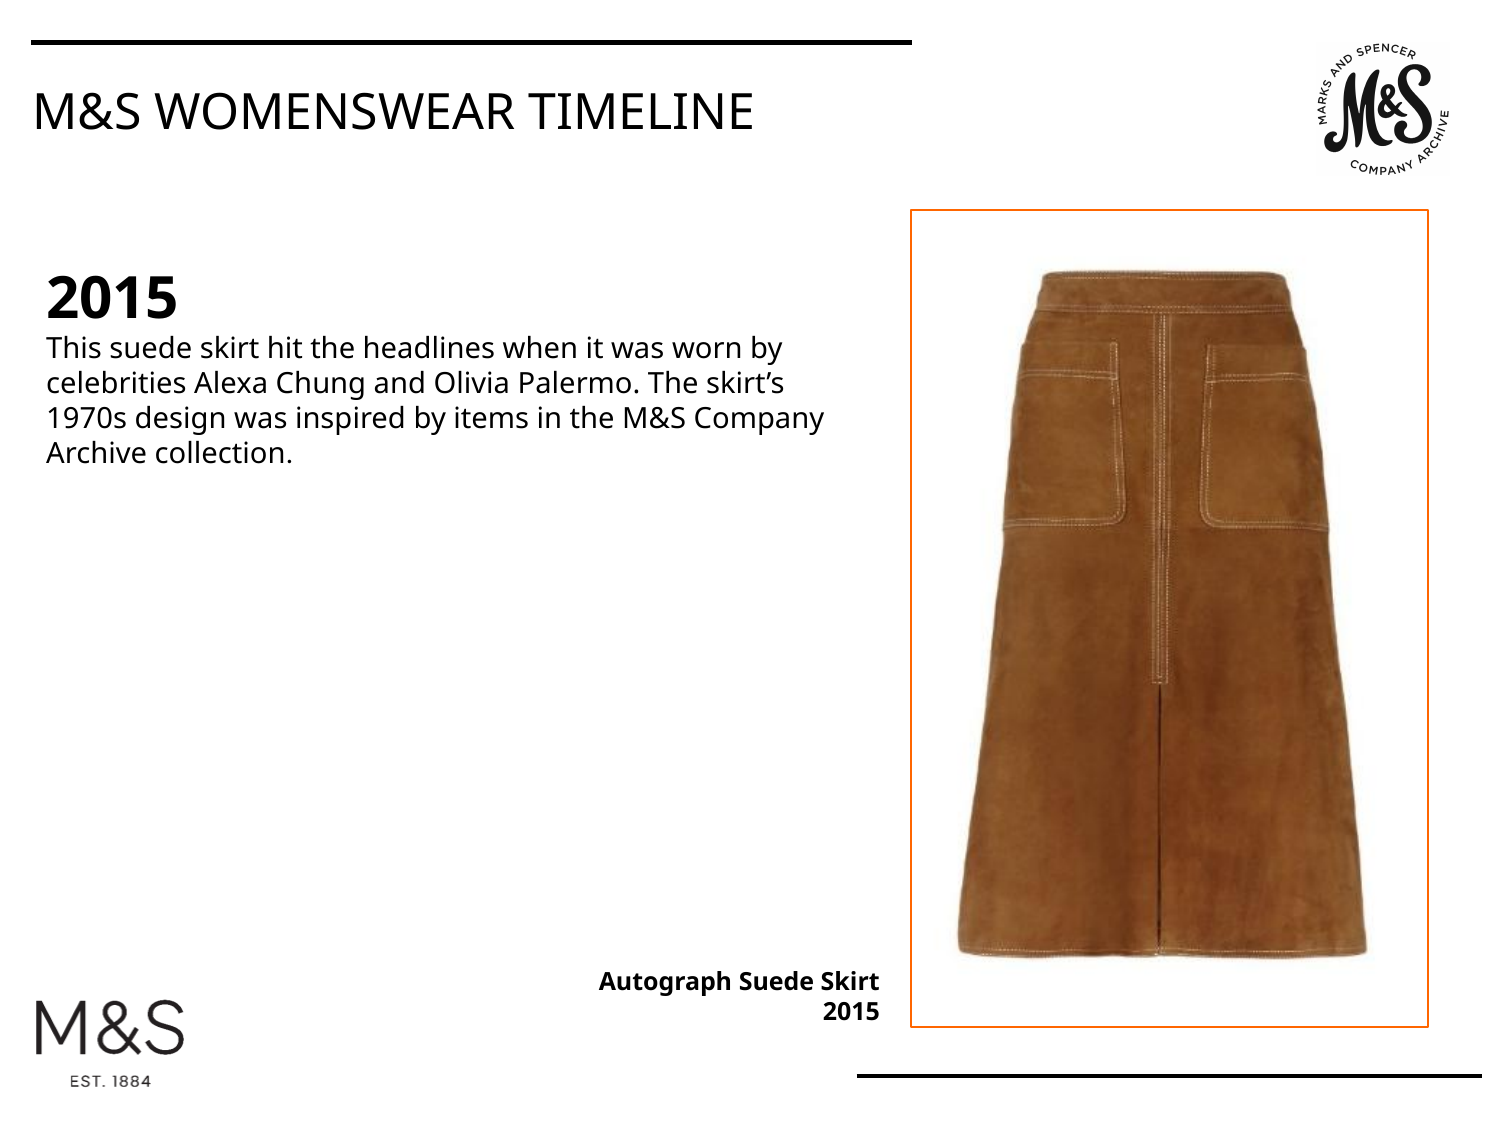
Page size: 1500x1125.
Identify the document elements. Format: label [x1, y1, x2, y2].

text_box [17, 42, 1483, 1092]
